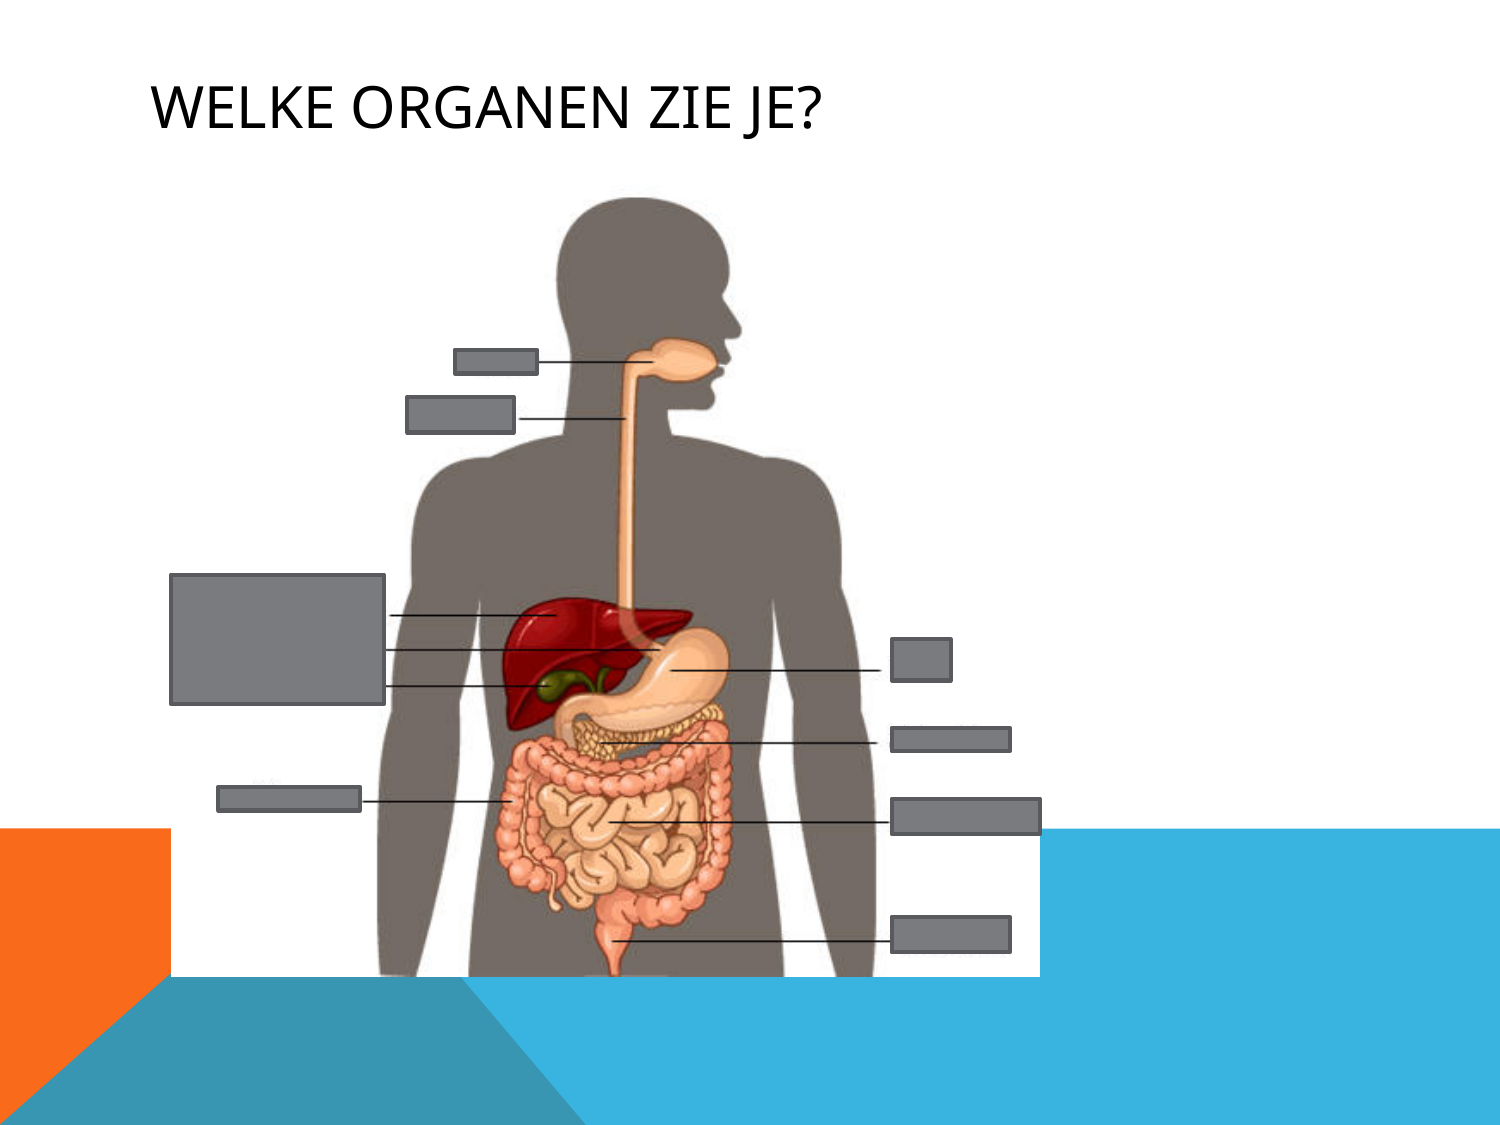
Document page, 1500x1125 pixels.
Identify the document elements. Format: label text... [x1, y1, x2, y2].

title Welke organen Zie je? [135, 60, 1369, 150]
picture [170, 172, 1040, 977]
